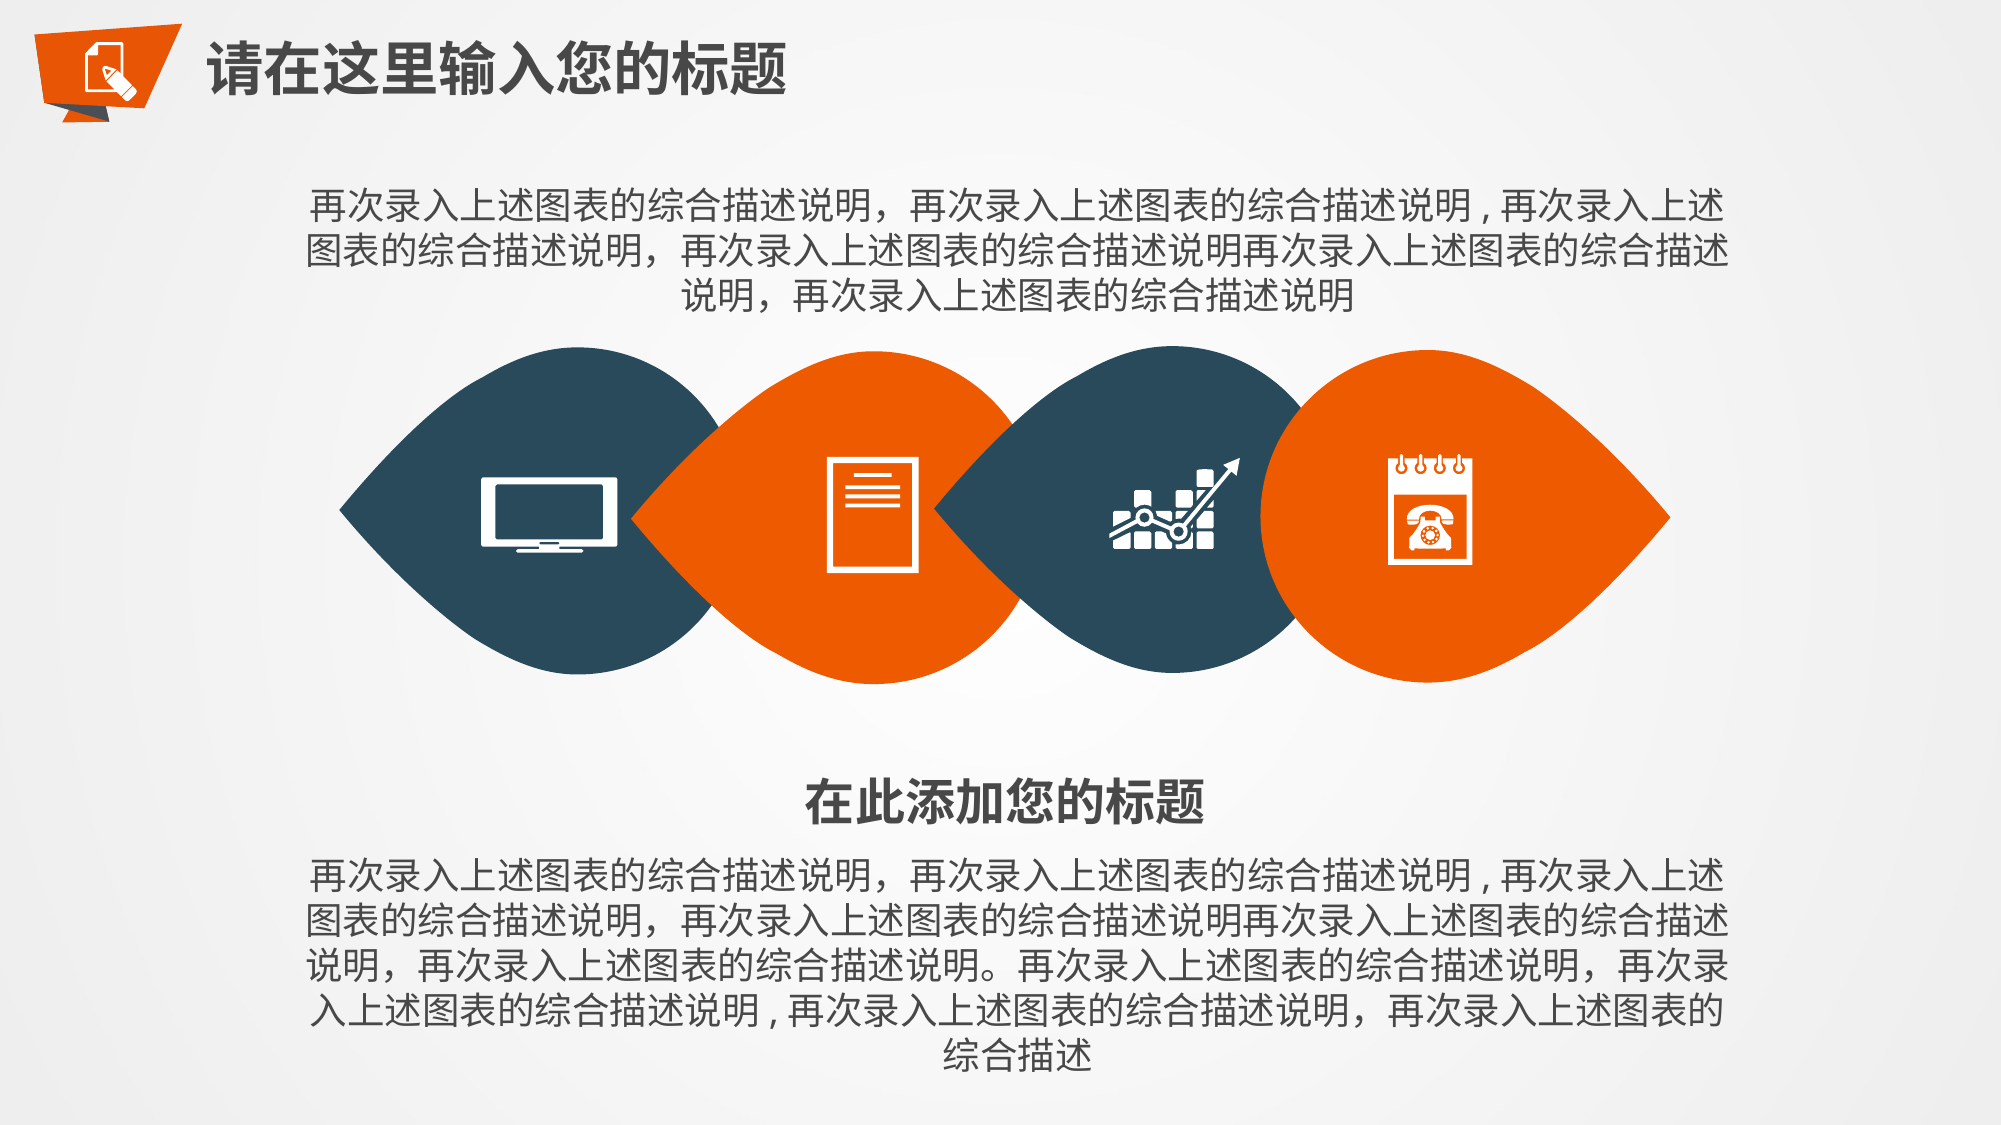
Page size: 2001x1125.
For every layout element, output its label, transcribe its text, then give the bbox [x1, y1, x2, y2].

text_box 请在这里输入您的标题 [191, 24, 1019, 110]
text_box [48, 104, 110, 122]
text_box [1260, 349, 1671, 683]
picture [0, 0, 2001, 1125]
text_box [62, 110, 107, 123]
text_box [85, 42, 137, 102]
text_box 在此添加您的标题 [790, 763, 1220, 838]
text_box 再次录入上述图表的综合描述说明，再次录入上述图表的综合描述说明,再次录入上述图表的综合描述说明，再次录入上述图表的综合描述说明再次录入上述图表的综合描述说明，再次录入上述图表的综合描述说明 [278, 174, 1757, 360]
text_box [934, 346, 1337, 673]
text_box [339, 347, 742, 675]
text_box [34, 23, 183, 109]
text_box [630, 351, 1042, 685]
text_box 再次录入上述图表的综合描述说明，再次录入上述图表的综合描述说明,再次录入上述图表的综合描述说明，再次录入上述图表的综合描述说明再次录入上述图表的综合描述说明，再次录入上述图表的综合描述说明。再次录入上述图表的综合描述说明，再次录入上述图表的综合描述说明,再次录入上述图表的综合描述说明，再次录入上述图表的综合描述 [278, 844, 1757, 1085]
